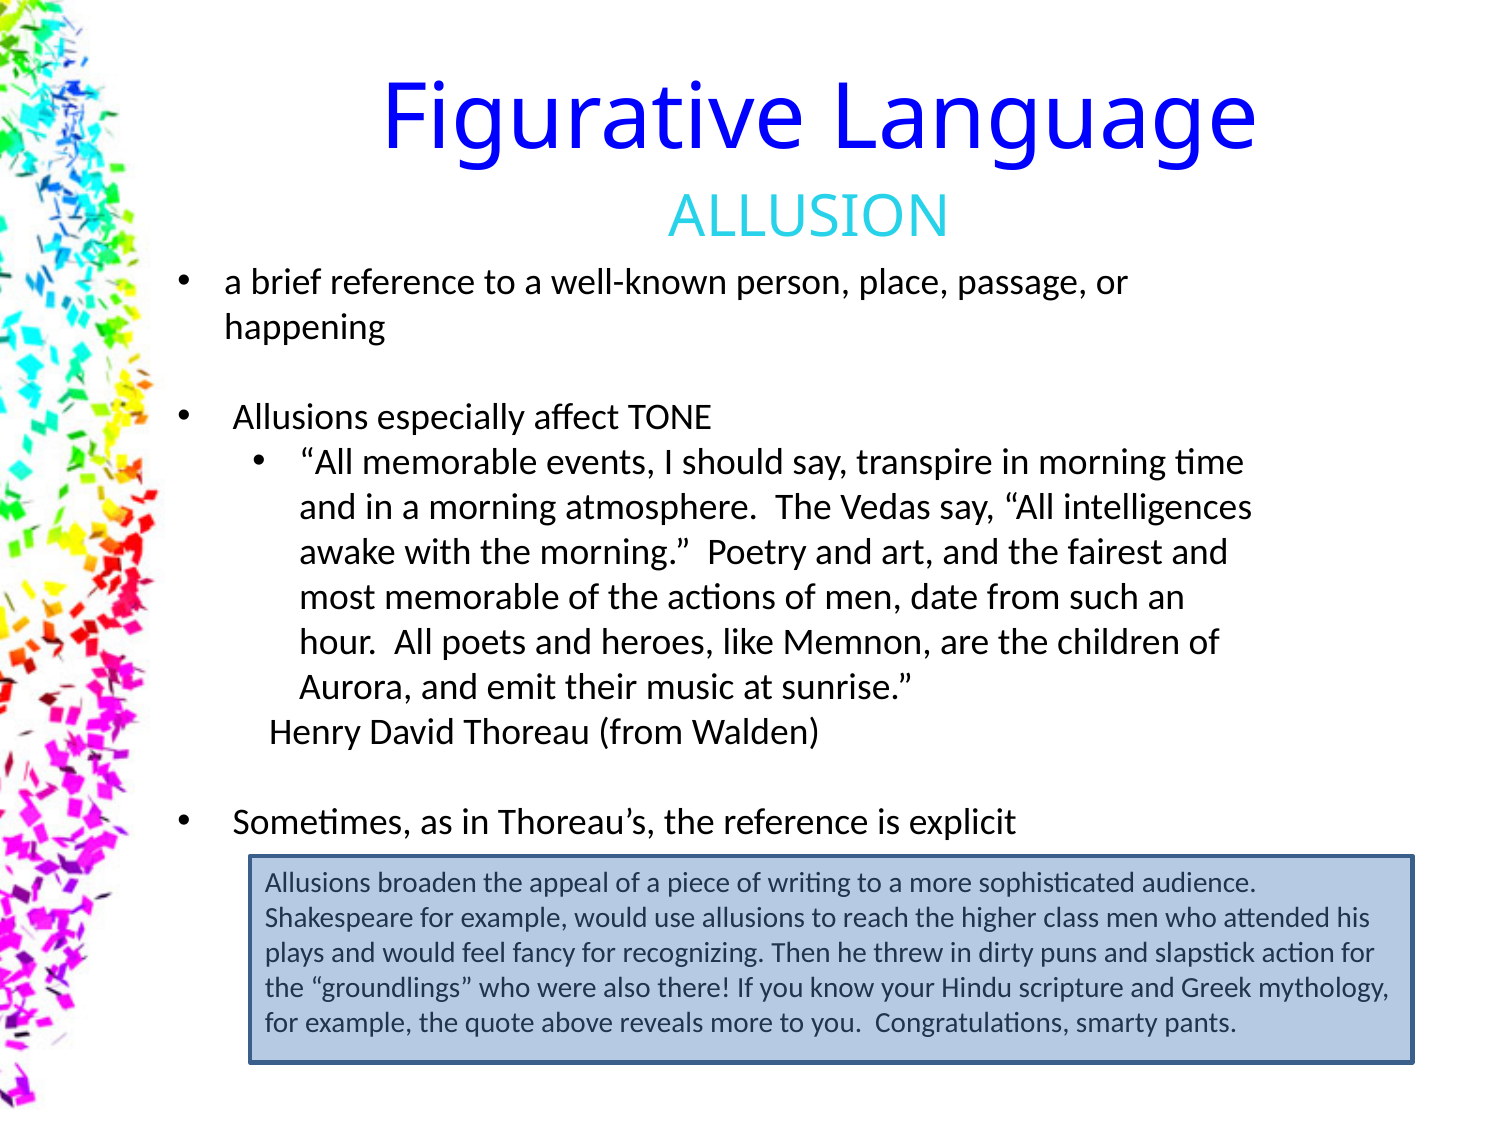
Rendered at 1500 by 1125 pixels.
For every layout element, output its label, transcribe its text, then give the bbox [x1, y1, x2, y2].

text_box [248, 854, 1415, 1065]
picture [0, 0, 1500, 1125]
text_box a brief reference to a well-known person, place, passage, or happening Allusions especially affect TONE “All memorable events, I should say, transpire in morning time and in a morning atmosphere. The Vedas say, “All intelligences awake with the morning.” Poetry and art, and the fairest and most memorable of the actions of men, date from such an hour. All poets and heroes, like Memnon, are the children of Aurora, and emit their music at sunrise.” Henry David Thoreau (from Walden) Sometimes, as in Thoreau’s, the reference is explicit [162, 249, 1288, 850]
text_box Figurative Language [365, 49, 1275, 175]
text_box ALLUSION [654, 171, 966, 249]
